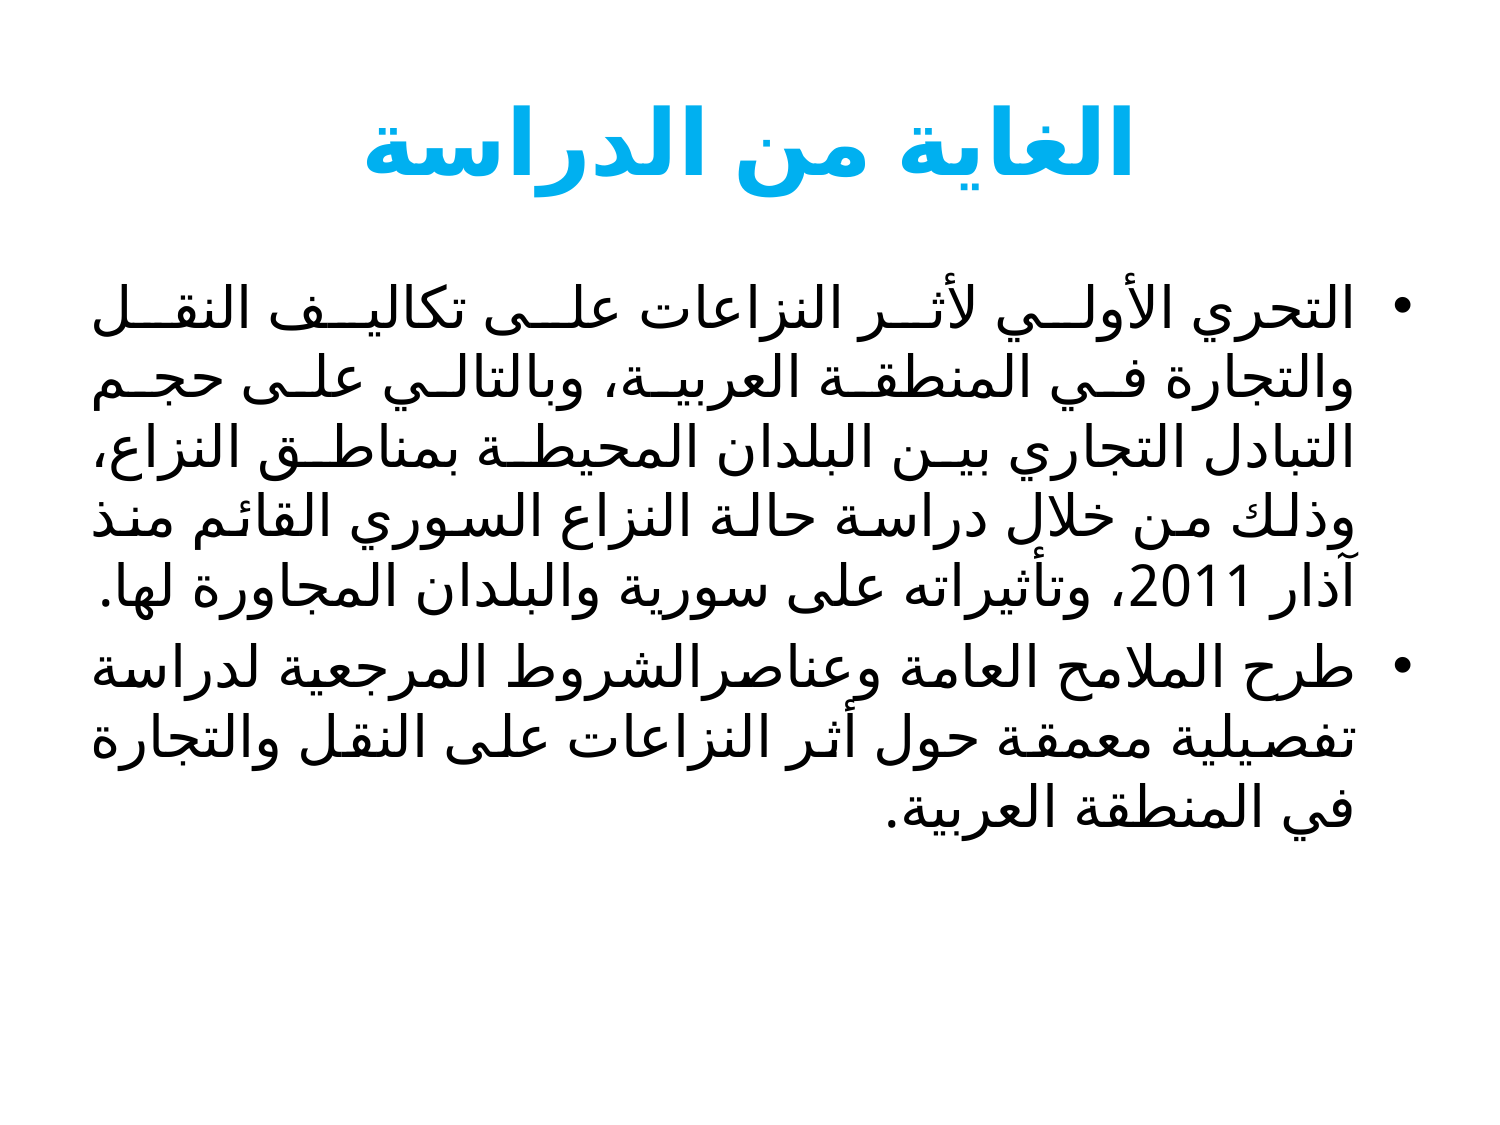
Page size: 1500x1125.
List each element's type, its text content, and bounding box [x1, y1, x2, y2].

title الغاية من الدراسة [75, 45, 1425, 233]
list التحري الأولي لأثر النزاعات على تكاليف النقل والتجارة في المنطقة العربية، وبالتالي على حجم التبادل التجاري بين البلدان المحيطة بمناطق النزاع، وذلك من خلال دراسة حالة النزاع السوري القائم منذ آذار 2011، وتأثيراته على سورية والبلدان المجاورة لها. طرح الملامح العامة وعناصرالشروط المرجعية لدراسة تفصيلية معمقة حول أثر النزاعات على النقل والتجارة في المنطقة العربية. [75, 262, 1425, 863]
